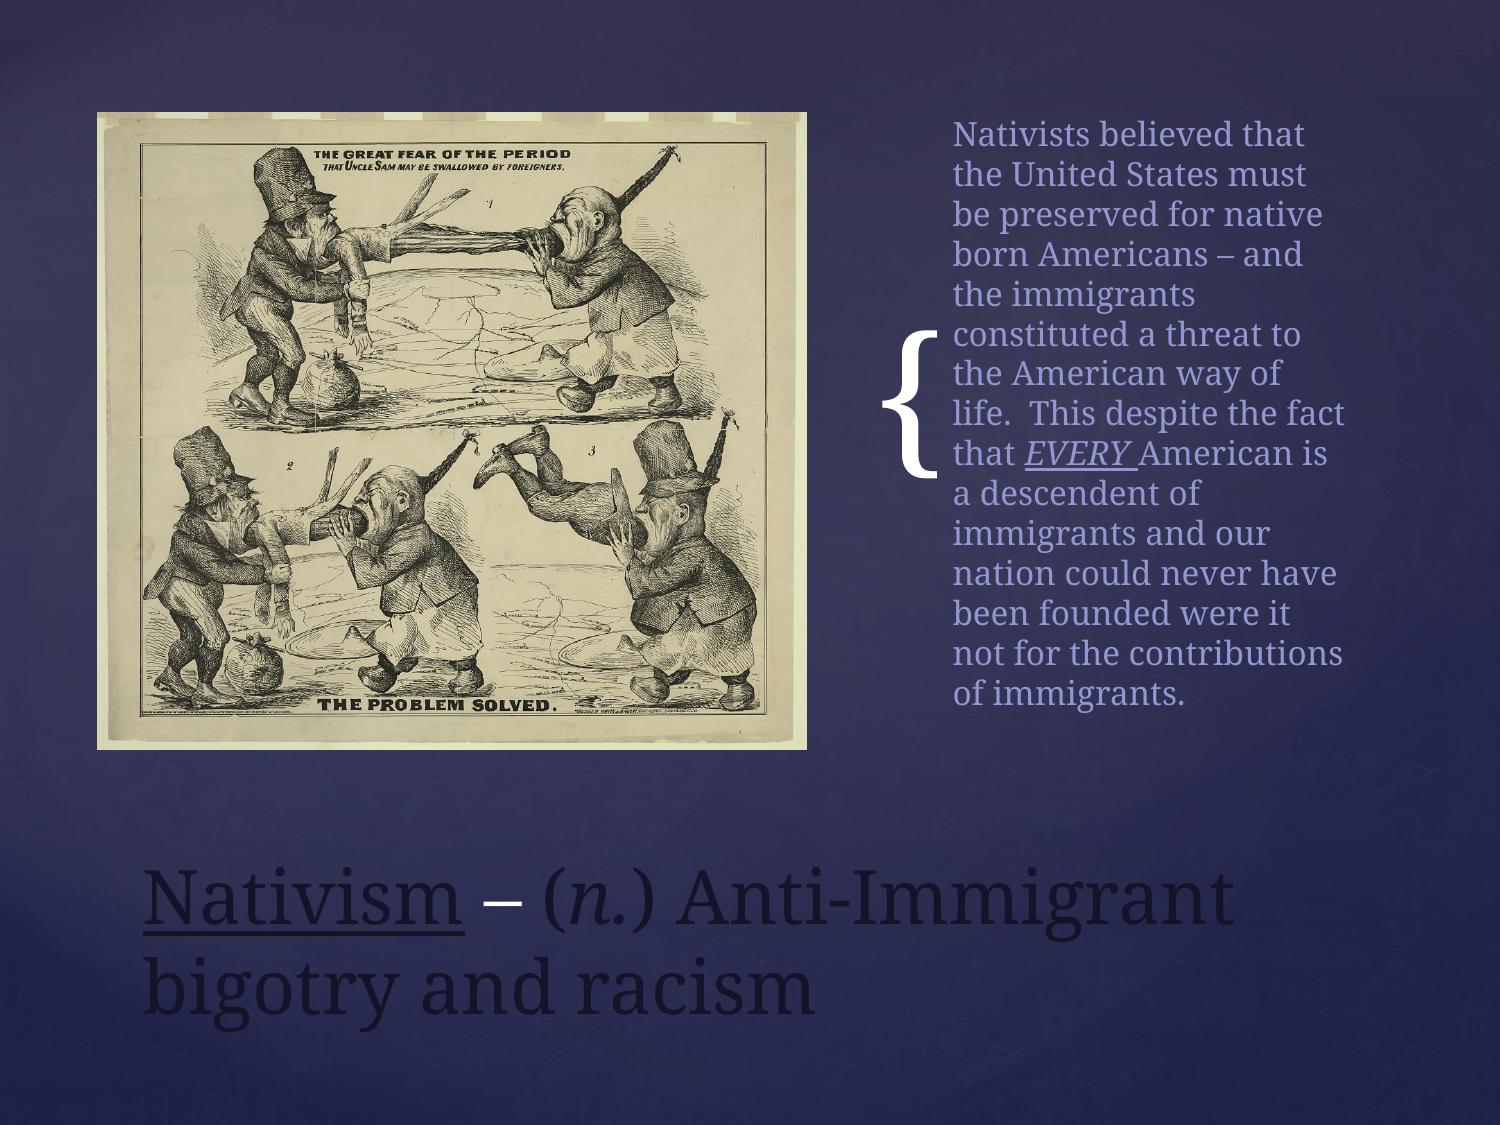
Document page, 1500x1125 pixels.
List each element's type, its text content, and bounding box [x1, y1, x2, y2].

list Nativists believed that the United States must be preserved for native born Americans – and the immigrants constituted a threat to the American way of life. This despite the fact that EVERY American is a descendent of immigrants and our nation could never have been founded were it not for the contributions of immigrants. [937, 112, 1363, 713]
title Nativism – (n.) Anti-Immigrant bigotry and racism [127, 800, 1365, 1038]
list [96, 111, 808, 751]
